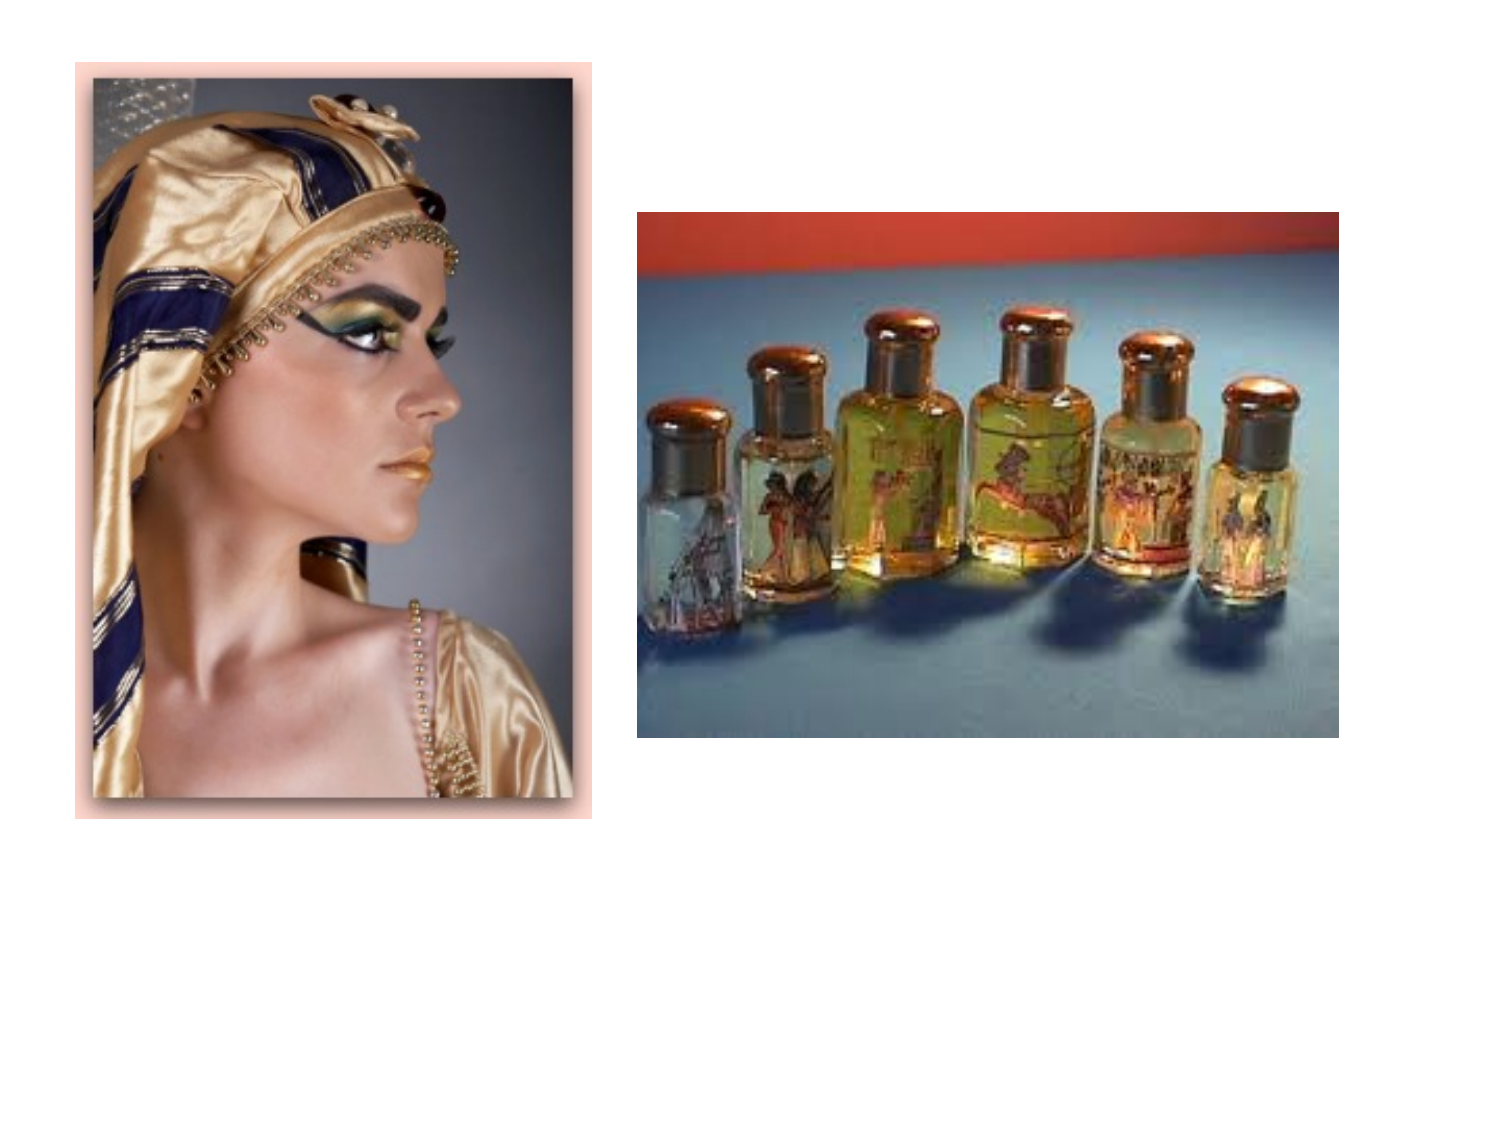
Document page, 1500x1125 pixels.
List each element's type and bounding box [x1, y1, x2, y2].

picture [637, 212, 1339, 738]
list [74, 62, 592, 819]
